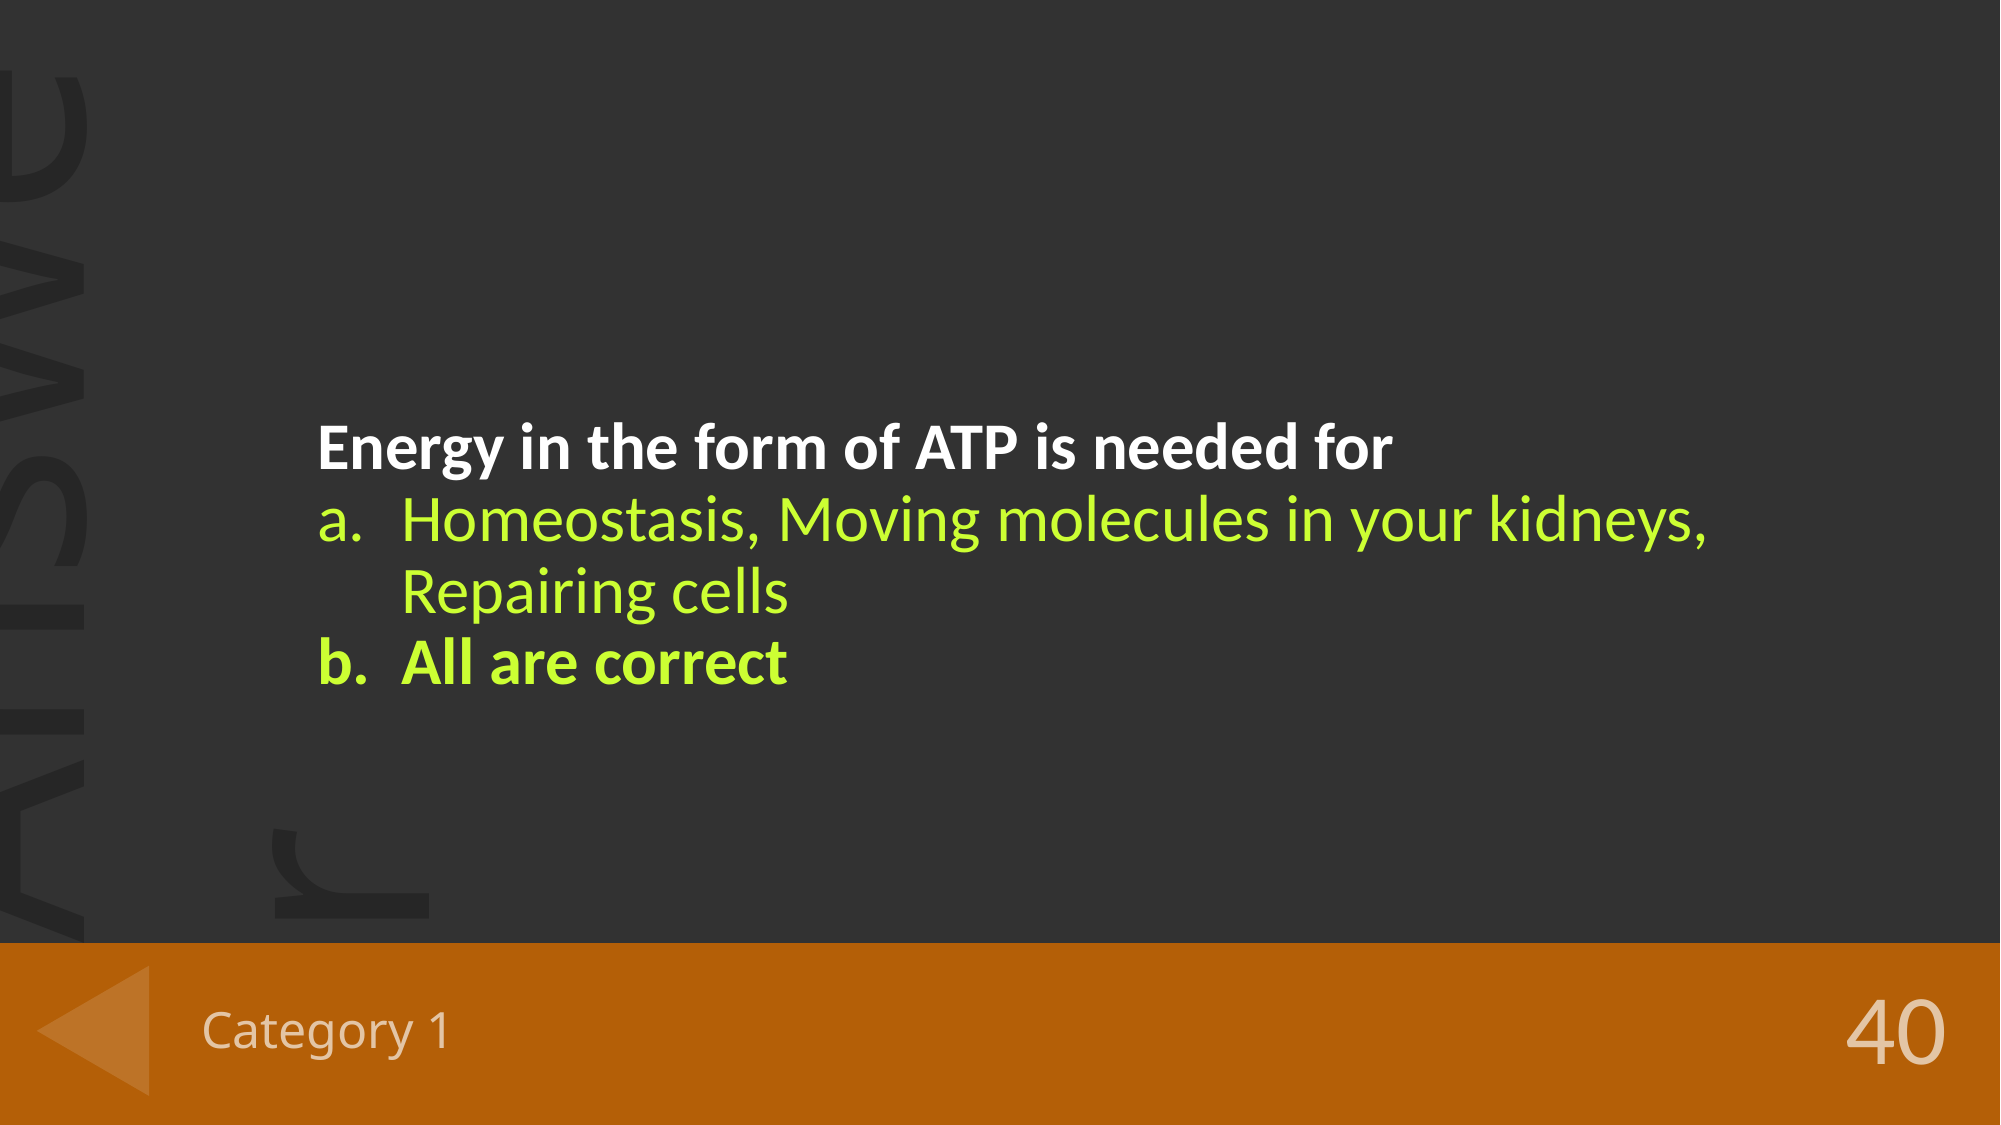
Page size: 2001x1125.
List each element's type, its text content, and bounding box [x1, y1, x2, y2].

title Category 1 [185, 967, 1494, 1097]
list 40 [1494, 967, 1963, 1097]
list Energy in the form of ATP is needed for Homeostasis, Moving molecules in your kidneys, Repairing cells All are correct [302, 307, 1760, 804]
